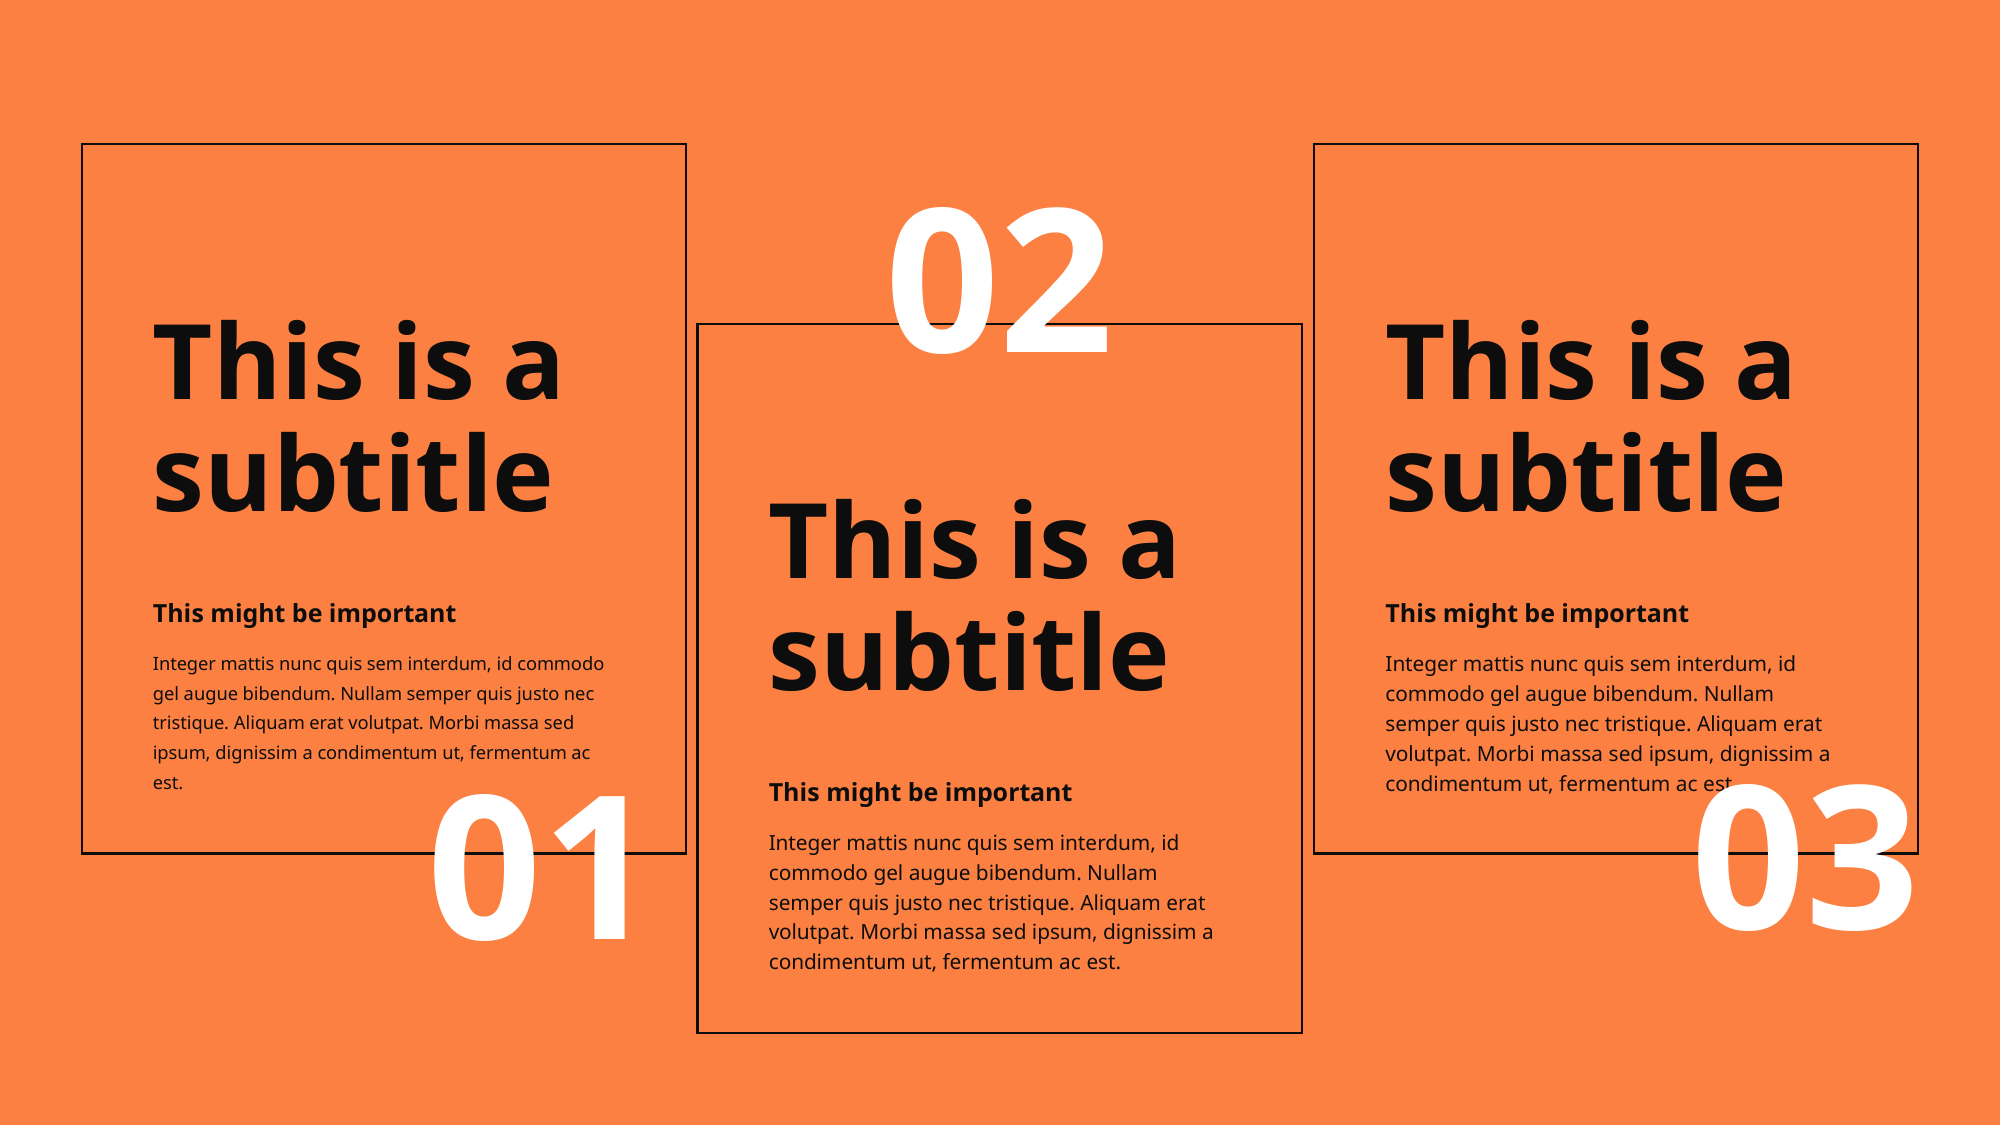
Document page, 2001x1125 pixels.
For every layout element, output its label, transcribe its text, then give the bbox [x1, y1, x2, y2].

text_box [1313, 143, 1919, 855]
list This is a subtitle [137, 301, 630, 545]
list Integer mattis nunc quis sem interdum, id commodo gel augue bibendum. Nullam semper quis justo nec tristique. Aliquam erat volutpat. Morbi massa sed ipsum, dignissim a condimentum ut, fermentum ac est. [753, 818, 1246, 983]
list This is a subtitle [1370, 301, 1863, 545]
text_box [696, 323, 1303, 1034]
list This is a subtitle [753, 480, 1246, 724]
text_box [81, 143, 687, 855]
list Integer mattis nunc quis sem interdum, id commodo gel augue bibendum. Nullam semper quis justo nec tristique. Aliquam erat volutpat. Morbi massa sed ipsum, dignissim a condimentum ut, fermentum ac est. [1370, 639, 1863, 804]
list 01 [384, 759, 701, 1018]
list This might be important [137, 593, 630, 639]
list 03 [1647, 748, 1964, 1007]
list 02 [841, 172, 1158, 431]
list Integer mattis nunc quis sem interdum, id commodo gel augue bibendum. Nullam semper quis justo nec tristique. Aliquam erat volutpat. Morbi massa sed ipsum, dignissim a condimentum ut, fermentum ac est. [137, 639, 630, 804]
list This might be important [1370, 593, 1863, 639]
list This might be important [753, 772, 1246, 818]
